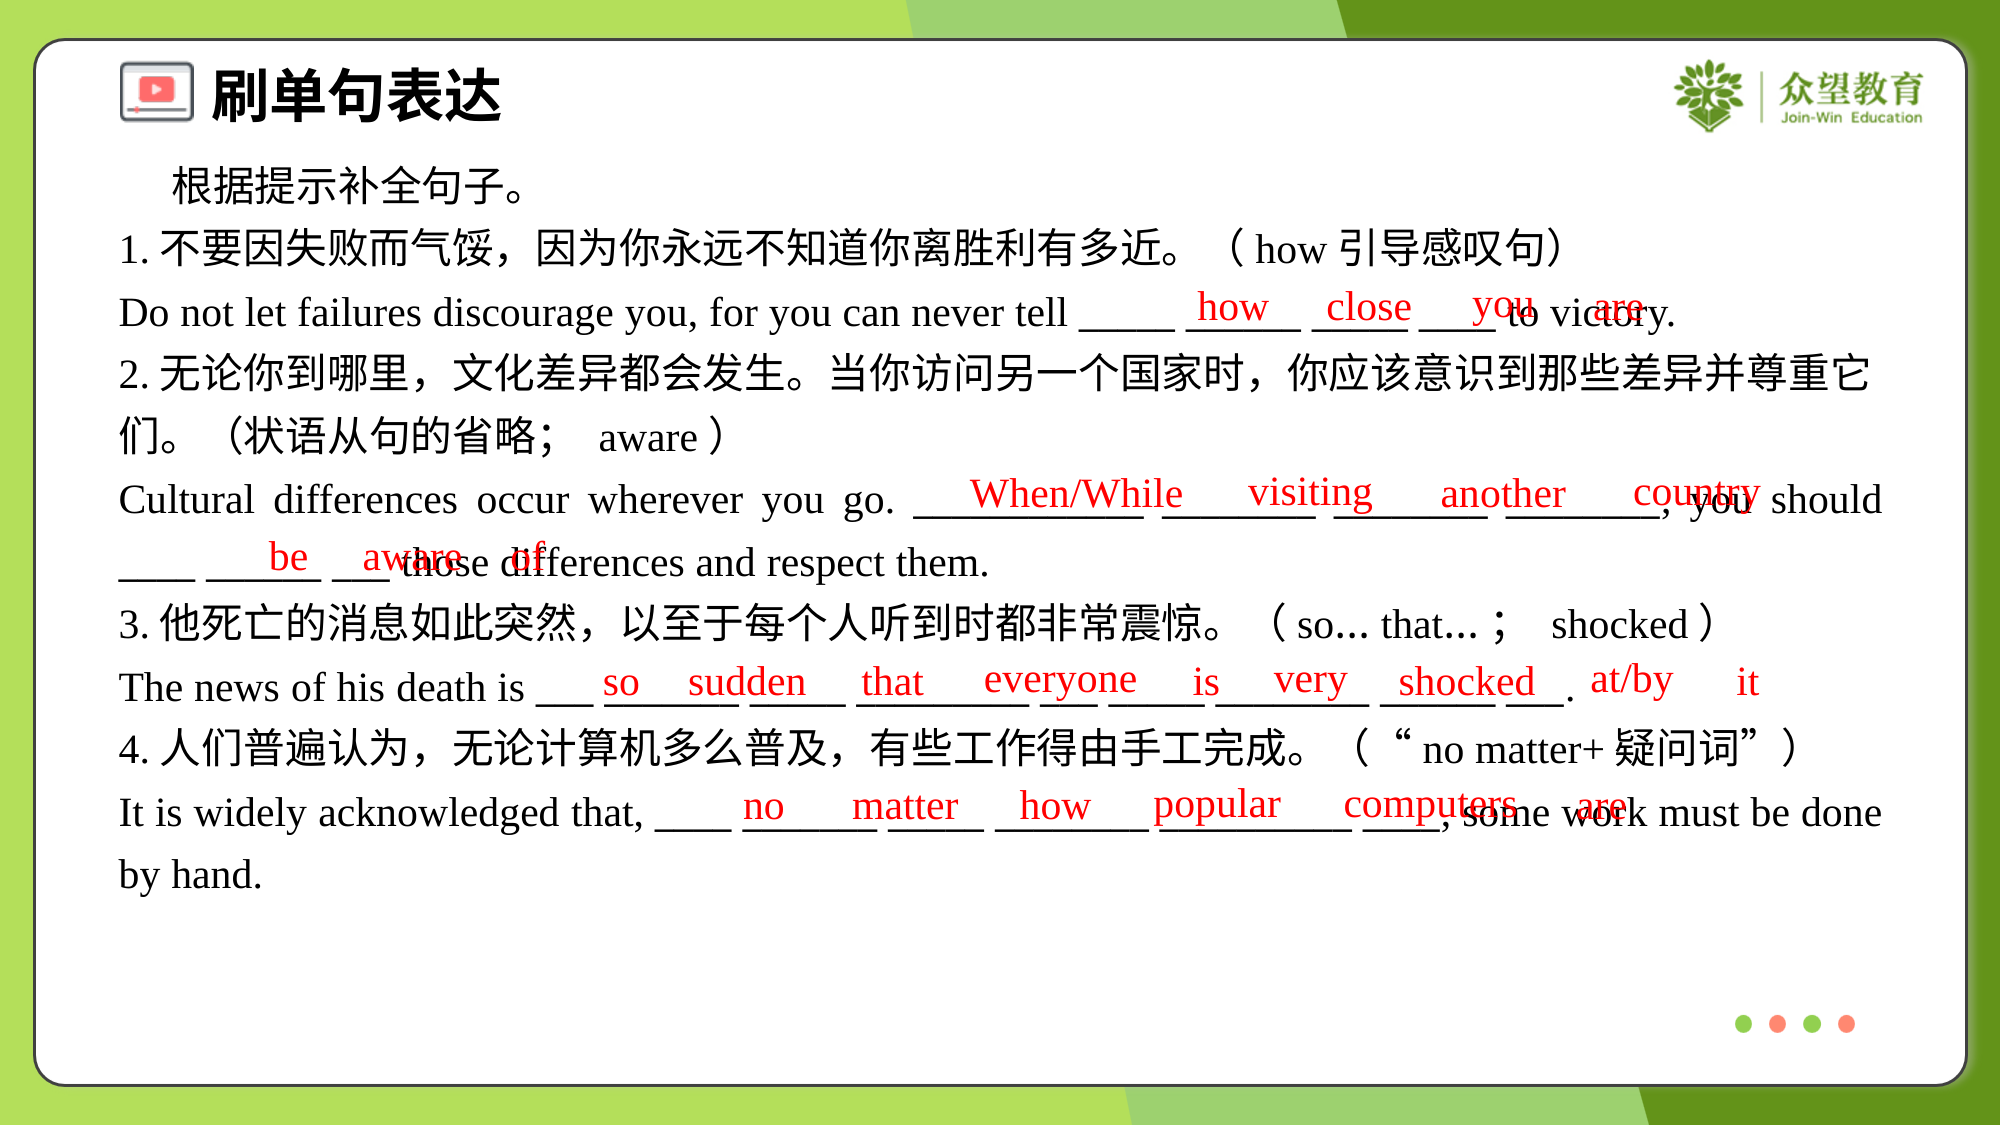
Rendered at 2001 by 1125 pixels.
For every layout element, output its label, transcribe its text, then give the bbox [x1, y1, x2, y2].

text_box another [1436, 453, 1571, 511]
text_box very [1269, 638, 1353, 697]
picture [0, 0, 2000, 1125]
text_box how [1192, 265, 1274, 324]
text_box be [264, 515, 313, 574]
text_box so [598, 640, 645, 699]
text_box popular [1149, 763, 1286, 822]
text_box matter [847, 765, 963, 824]
text_box of [505, 515, 550, 574]
text_box that [856, 640, 929, 699]
text_box sudden [683, 640, 812, 699]
text_box no [738, 765, 790, 824]
text_box it [1731, 640, 1765, 699]
text_box 根据提示补全句子。 1.不要因失败而气馁，因为你永远不知道你离胜利有多近。（how引导感叹句） Do not let failures discourage you, for you can never tell _____ ______ _____ ____ to victory. [118, 146, 1883, 329]
text_box close [1321, 265, 1417, 324]
text_box 4.人们普遍认为，无论计算机多么普及，有些工作得由手工完成。（“no matter+疑问词”） It is widely acknowledged that, ____ _______ _____ ________ __________ ____, some work must be done by hand. [118, 709, 1883, 892]
text_box are [1588, 265, 1649, 324]
text_box aware [358, 515, 467, 574]
text_box is [1187, 640, 1225, 699]
text_box country [1628, 451, 1766, 509]
text_box at/by [1585, 638, 1679, 697]
text_box shocked [1394, 640, 1541, 699]
text_box visiting [1243, 451, 1378, 509]
text_box 3.他死亡的消息如此突然，以至于每个人听到时都非常震惊。（so… that…； shocked） The news of his death is ___ _______ _____ _________ ___ _____ ________ ______ ___. [118, 584, 1883, 705]
text_box how [1015, 765, 1097, 824]
text_box When/While [965, 453, 1188, 511]
text_box are [1571, 765, 1632, 824]
text_box computers [1339, 763, 1522, 822]
text_box 2.无论你到哪里，文化差异都会发生。当你访问另一个国家时，你应该意识到那些差异并尊重它们。（状语从句的省略； aware） Cultural differences occur wherever you go. ____________ ________ ________ ________, you should ____ ______ ___ those differences and respect them. [118, 334, 1883, 580]
text_box everyone [979, 638, 1142, 697]
text_box you [1467, 263, 1540, 322]
